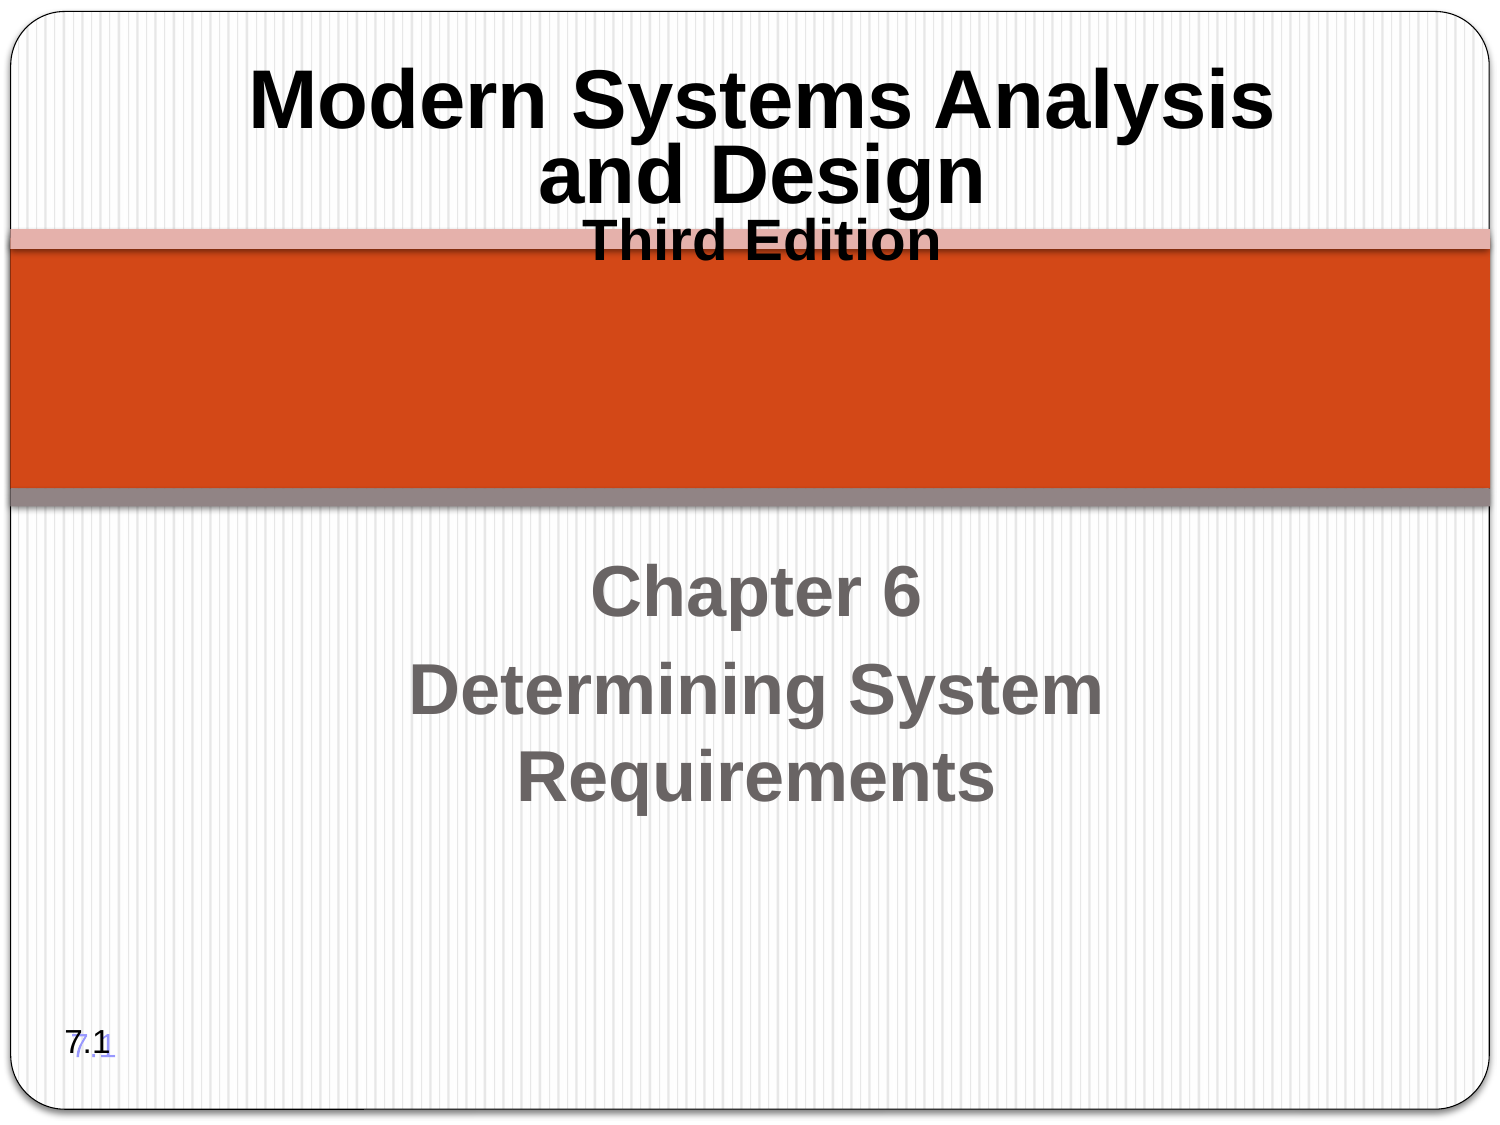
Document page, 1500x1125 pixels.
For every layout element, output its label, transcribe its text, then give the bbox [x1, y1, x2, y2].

text_box 7.1 [37, 1012, 138, 1107]
subtitle Chapter 6 Determining System Requirements [174, 537, 1338, 825]
title Modern Systems Analysis and Design Third Edition [150, 0, 1375, 488]
